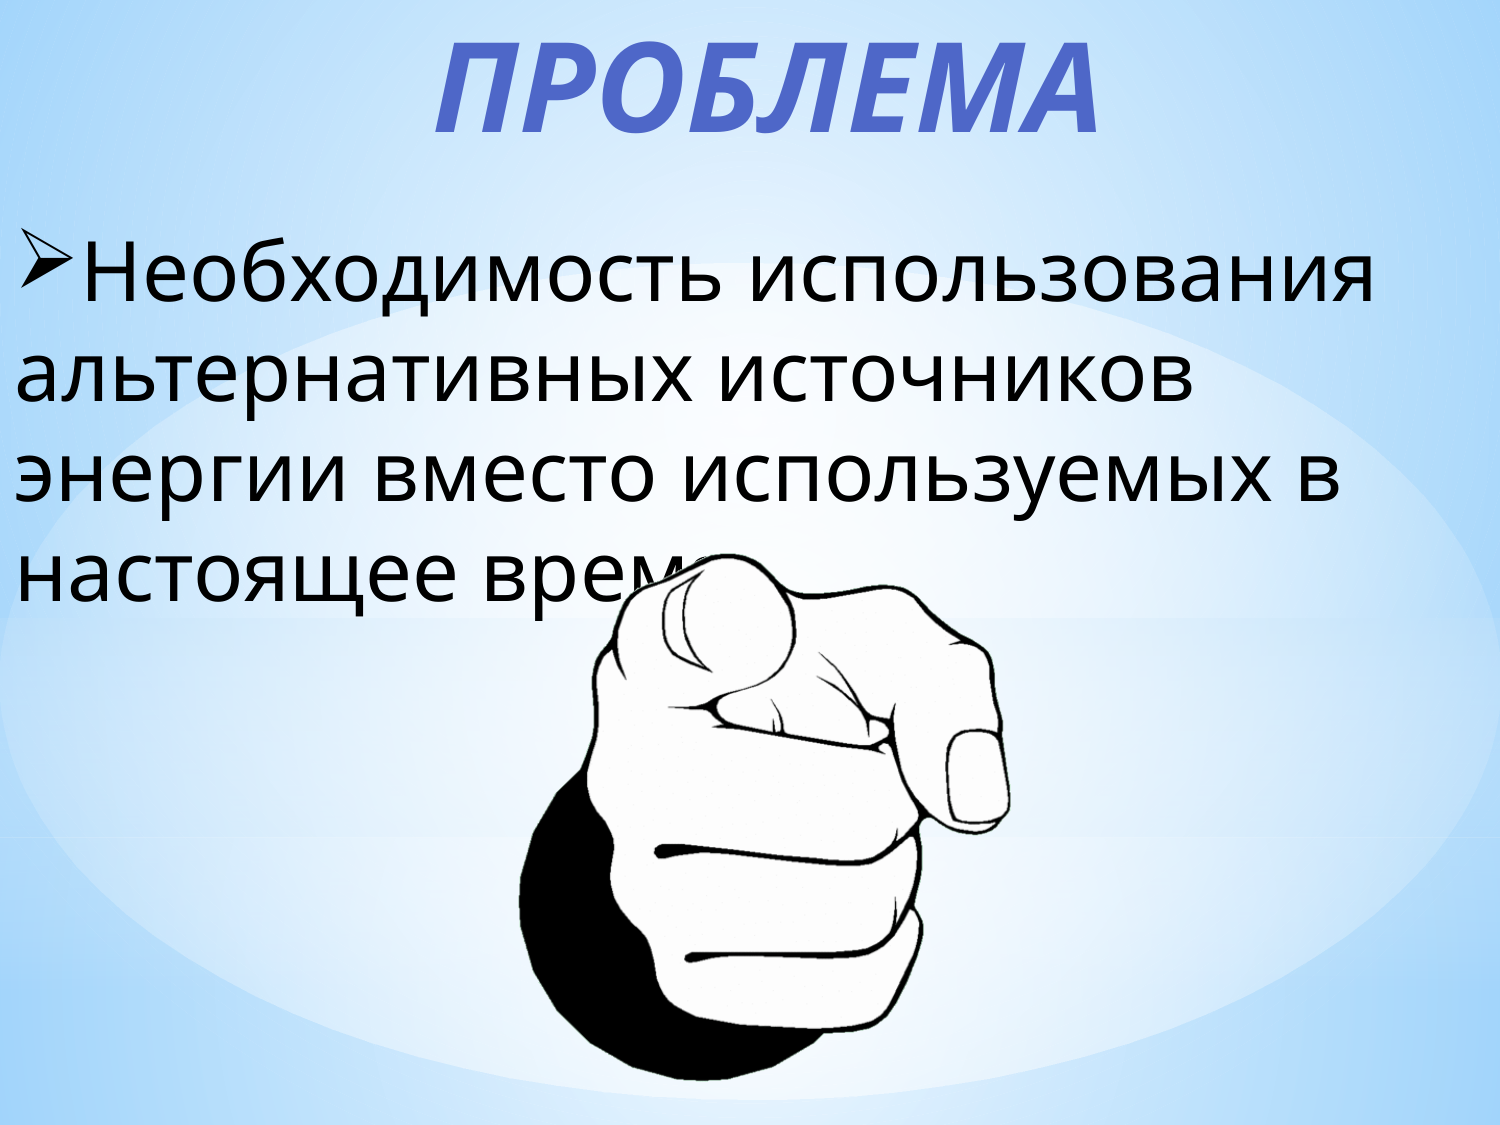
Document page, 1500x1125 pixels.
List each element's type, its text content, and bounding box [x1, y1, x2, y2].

text_box проблема [417, 0, 1119, 165]
picture [515, 550, 1014, 1084]
text_box Необходимость использования альтернативных источников энергии вместо используемых в настоящее время. [0, 210, 1500, 626]
